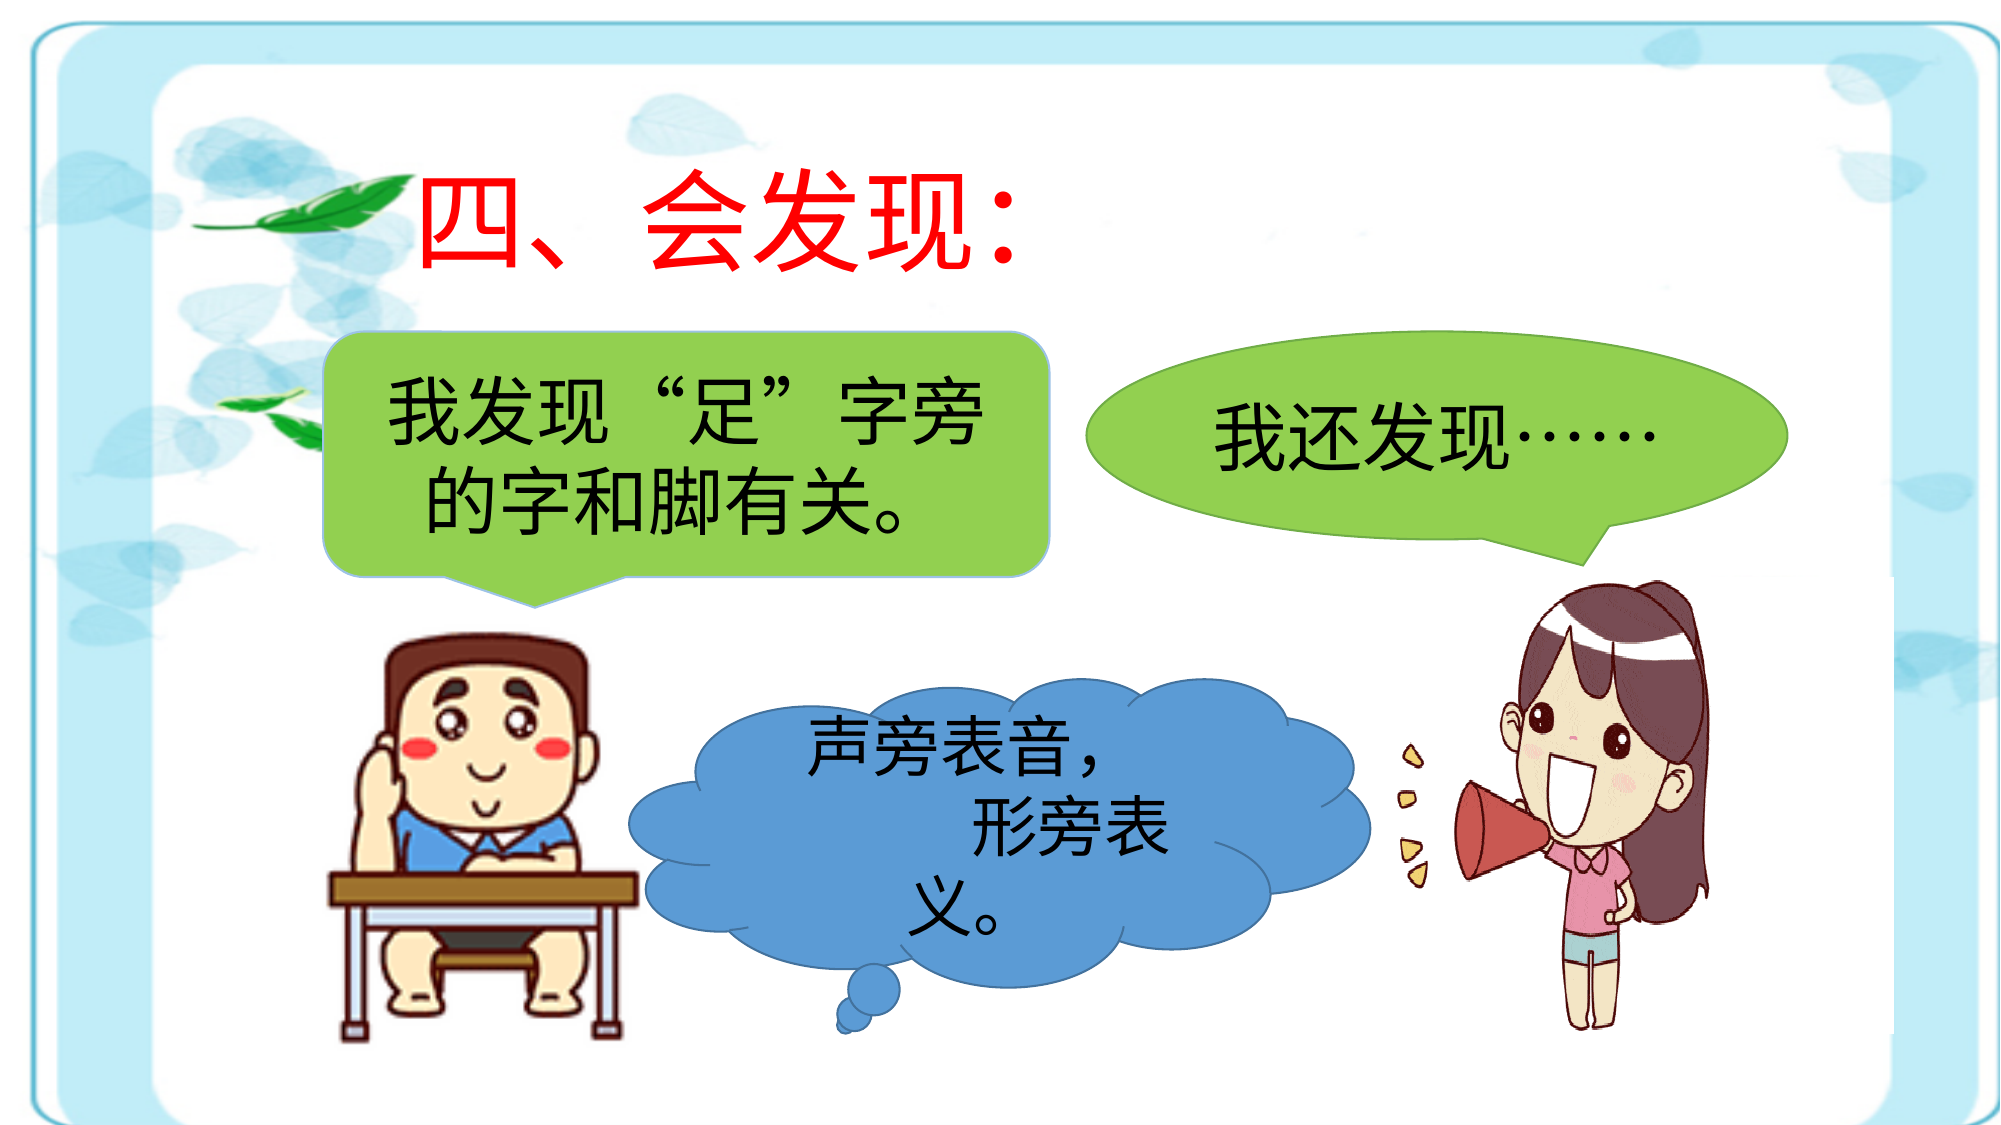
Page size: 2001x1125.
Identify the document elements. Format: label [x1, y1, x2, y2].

list [0, 0, 2000, 1125]
picture [252, 576, 707, 1055]
picture [1301, 576, 1894, 1034]
